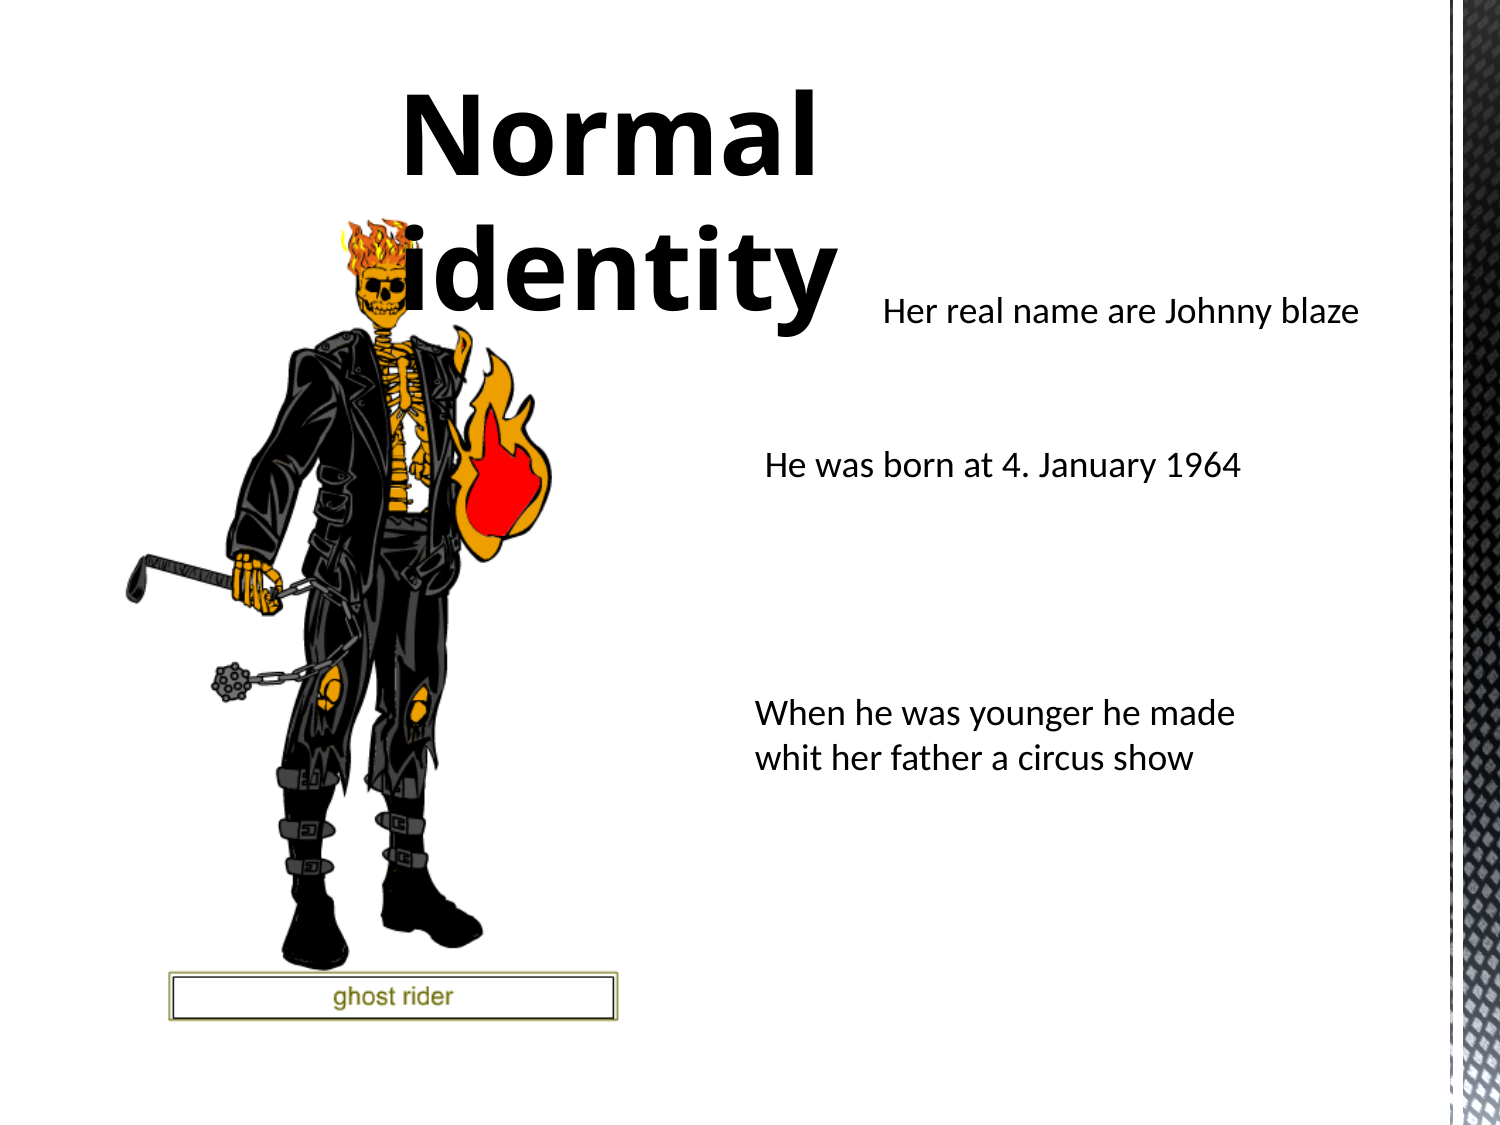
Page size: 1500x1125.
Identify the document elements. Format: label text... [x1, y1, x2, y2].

picture [1447, 0, 1500, 278]
picture [1447, 339, 1500, 1125]
text_box When he was younger he made whit her father a circus show [739, 680, 1284, 786]
picture [111, 206, 644, 1029]
text_box Normal identity [382, 55, 1287, 340]
text_box Her real name are Johnny blaze [1287, 278, 1500, 339]
text_box He was born at 4. January 1964 [750, 432, 1365, 493]
